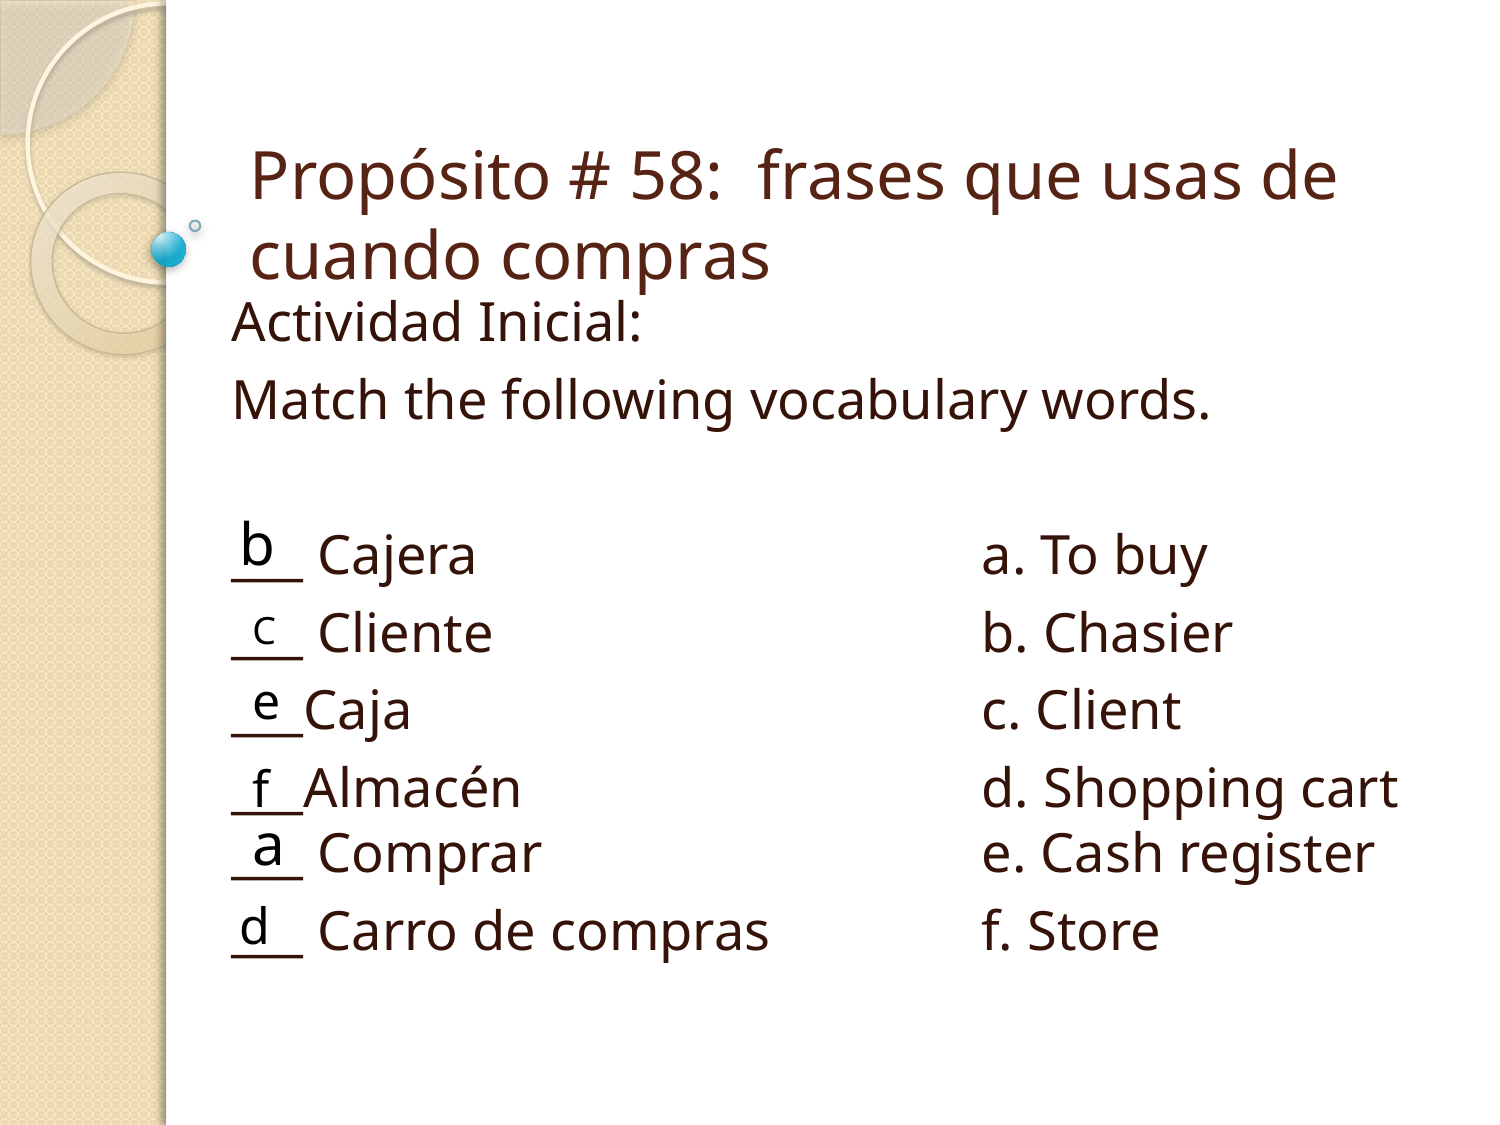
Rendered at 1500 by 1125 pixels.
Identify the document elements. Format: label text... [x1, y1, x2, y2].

text_box b [225, 500, 325, 585]
text_box C [237, 599, 313, 660]
text_box e [237, 662, 350, 738]
subtitle Actividad Inicial: Match the following vocabulary words. ___ Cajera a. To buy ___ Cliente b. Chasier ___Caja c. Client ___Almacén d. Shopping cart ___ Comprar e. Cash register ___ Carro de compras f. Store [212, 287, 1428, 1025]
title Propósito # 58: frases que usas de cuando compras [234, 59, 1450, 301]
text_box d [225, 887, 400, 963]
text_box a [237, 800, 313, 885]
text_box f [237, 749, 338, 825]
